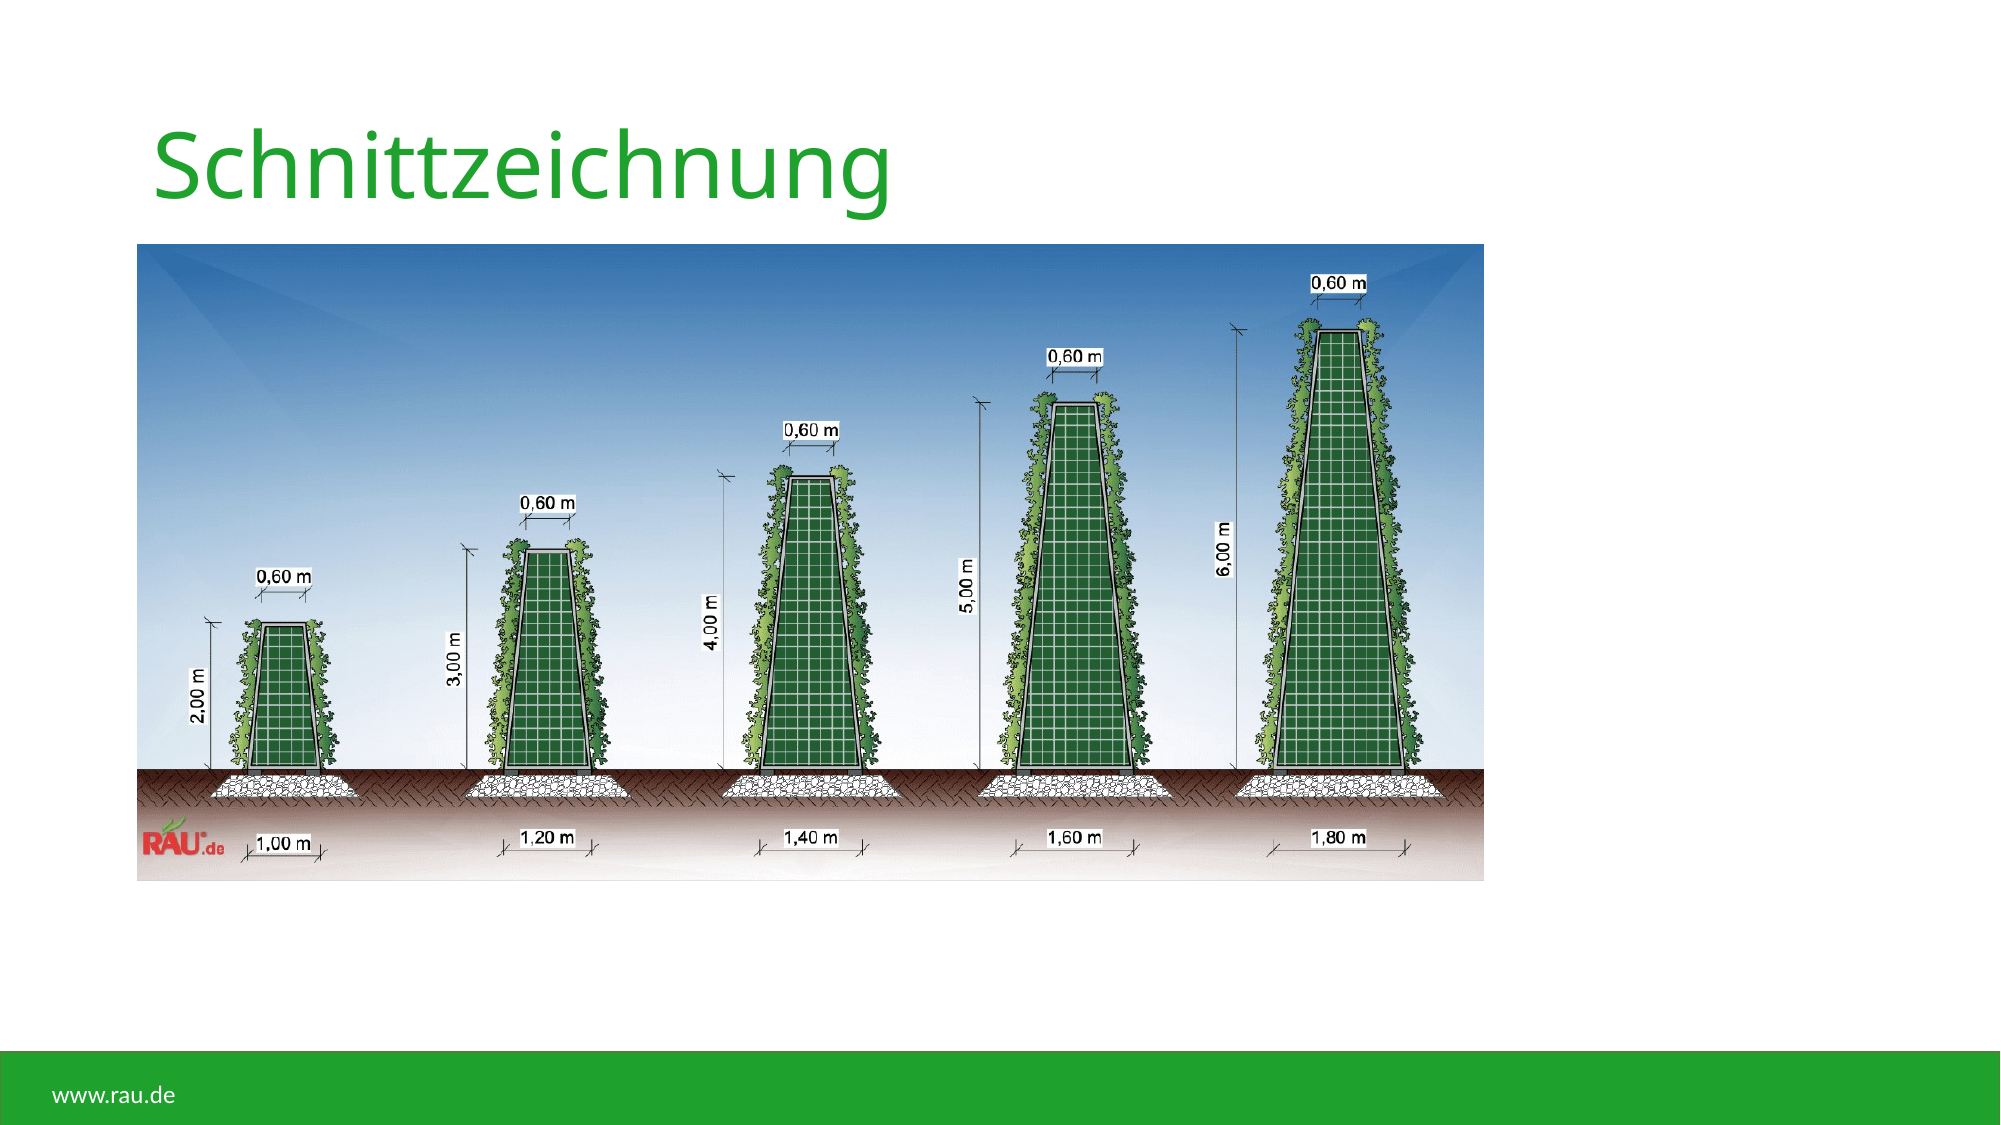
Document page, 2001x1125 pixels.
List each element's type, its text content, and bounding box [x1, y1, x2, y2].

title Schnittzeichnung [137, 59, 1863, 278]
picture [137, 244, 1484, 881]
